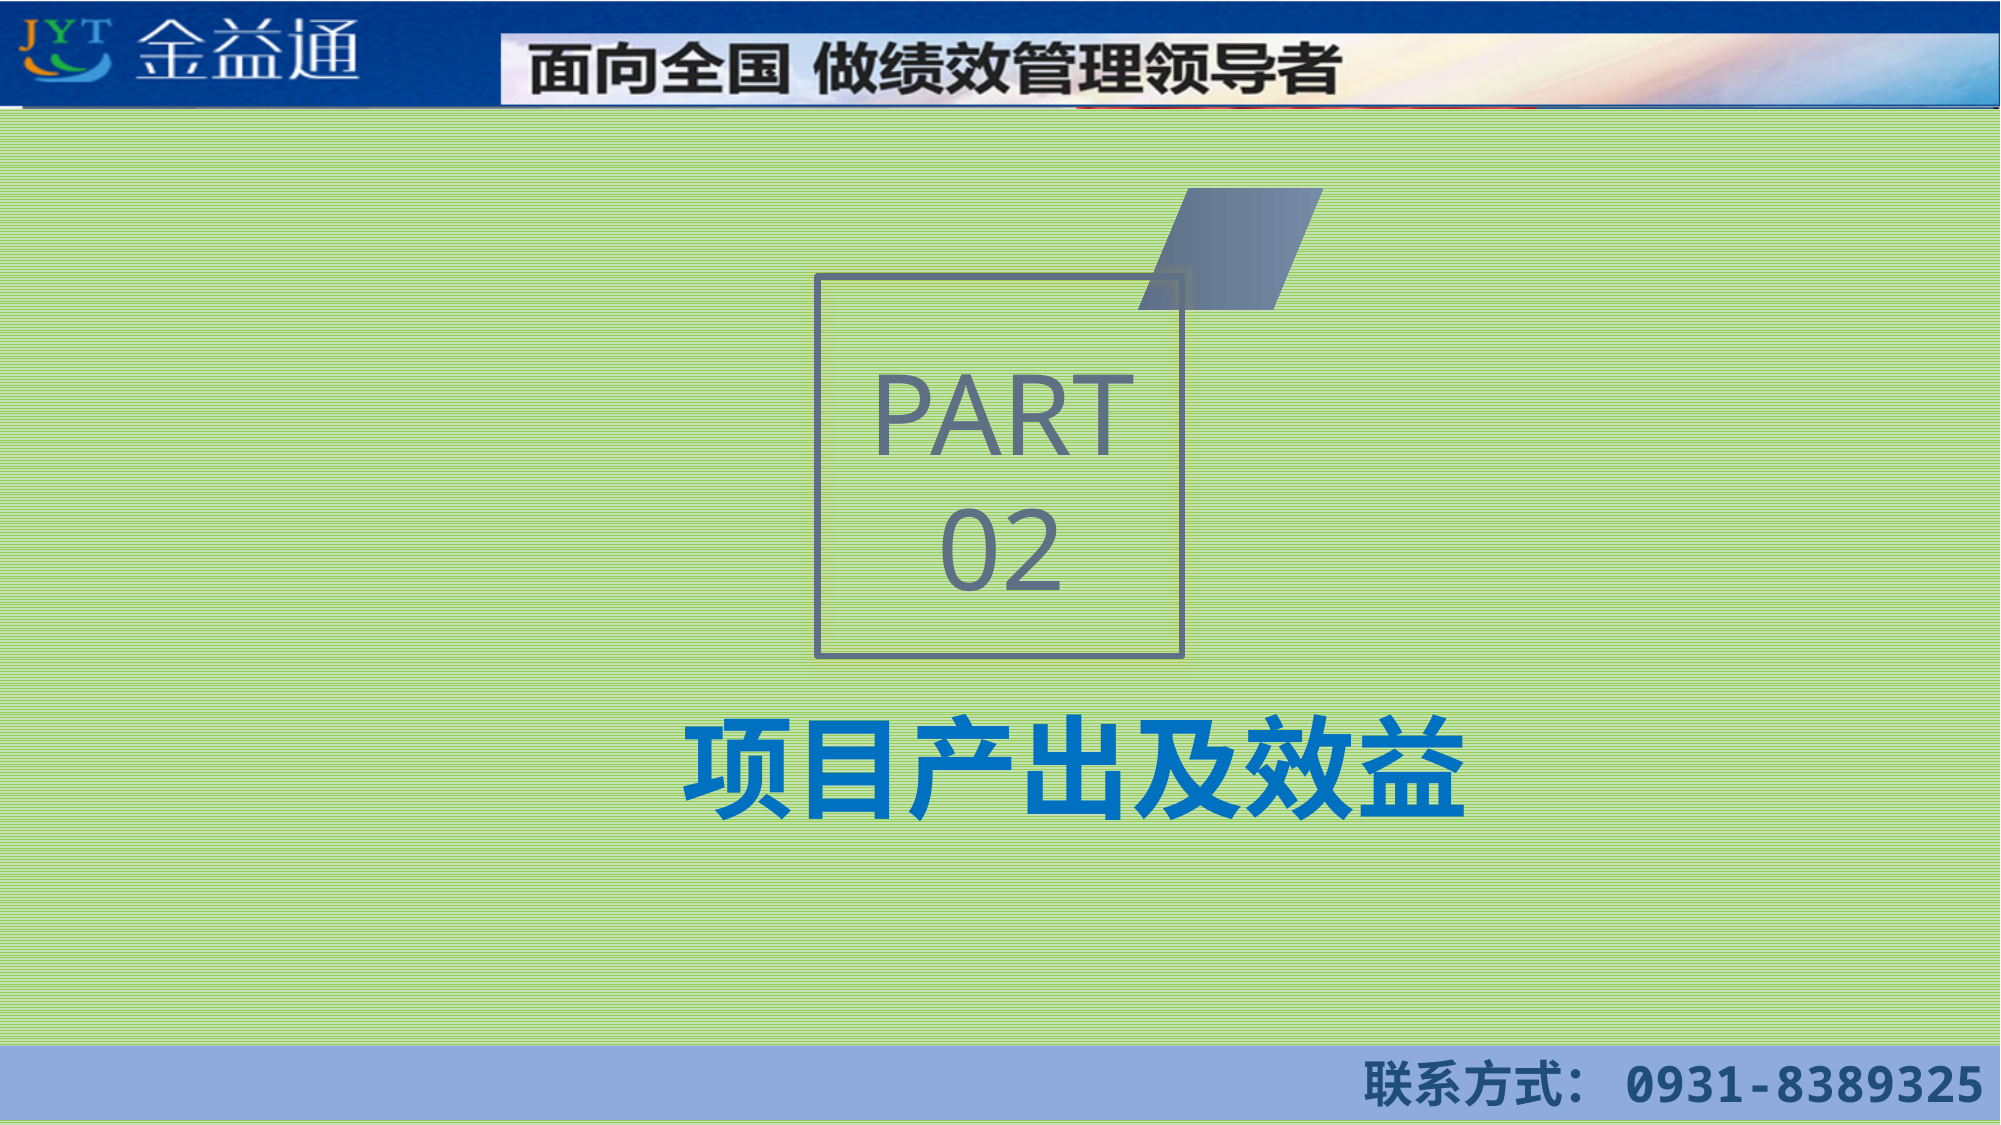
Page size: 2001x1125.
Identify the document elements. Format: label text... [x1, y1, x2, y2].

text_box [1155, 187, 1324, 311]
text_box [817, 276, 1183, 656]
picture [0, 0, 2000, 110]
text_box 联系方式：0931-8389325 [0, 1045, 2000, 1121]
text_box 项目产出及效益 [666, 690, 1484, 841]
